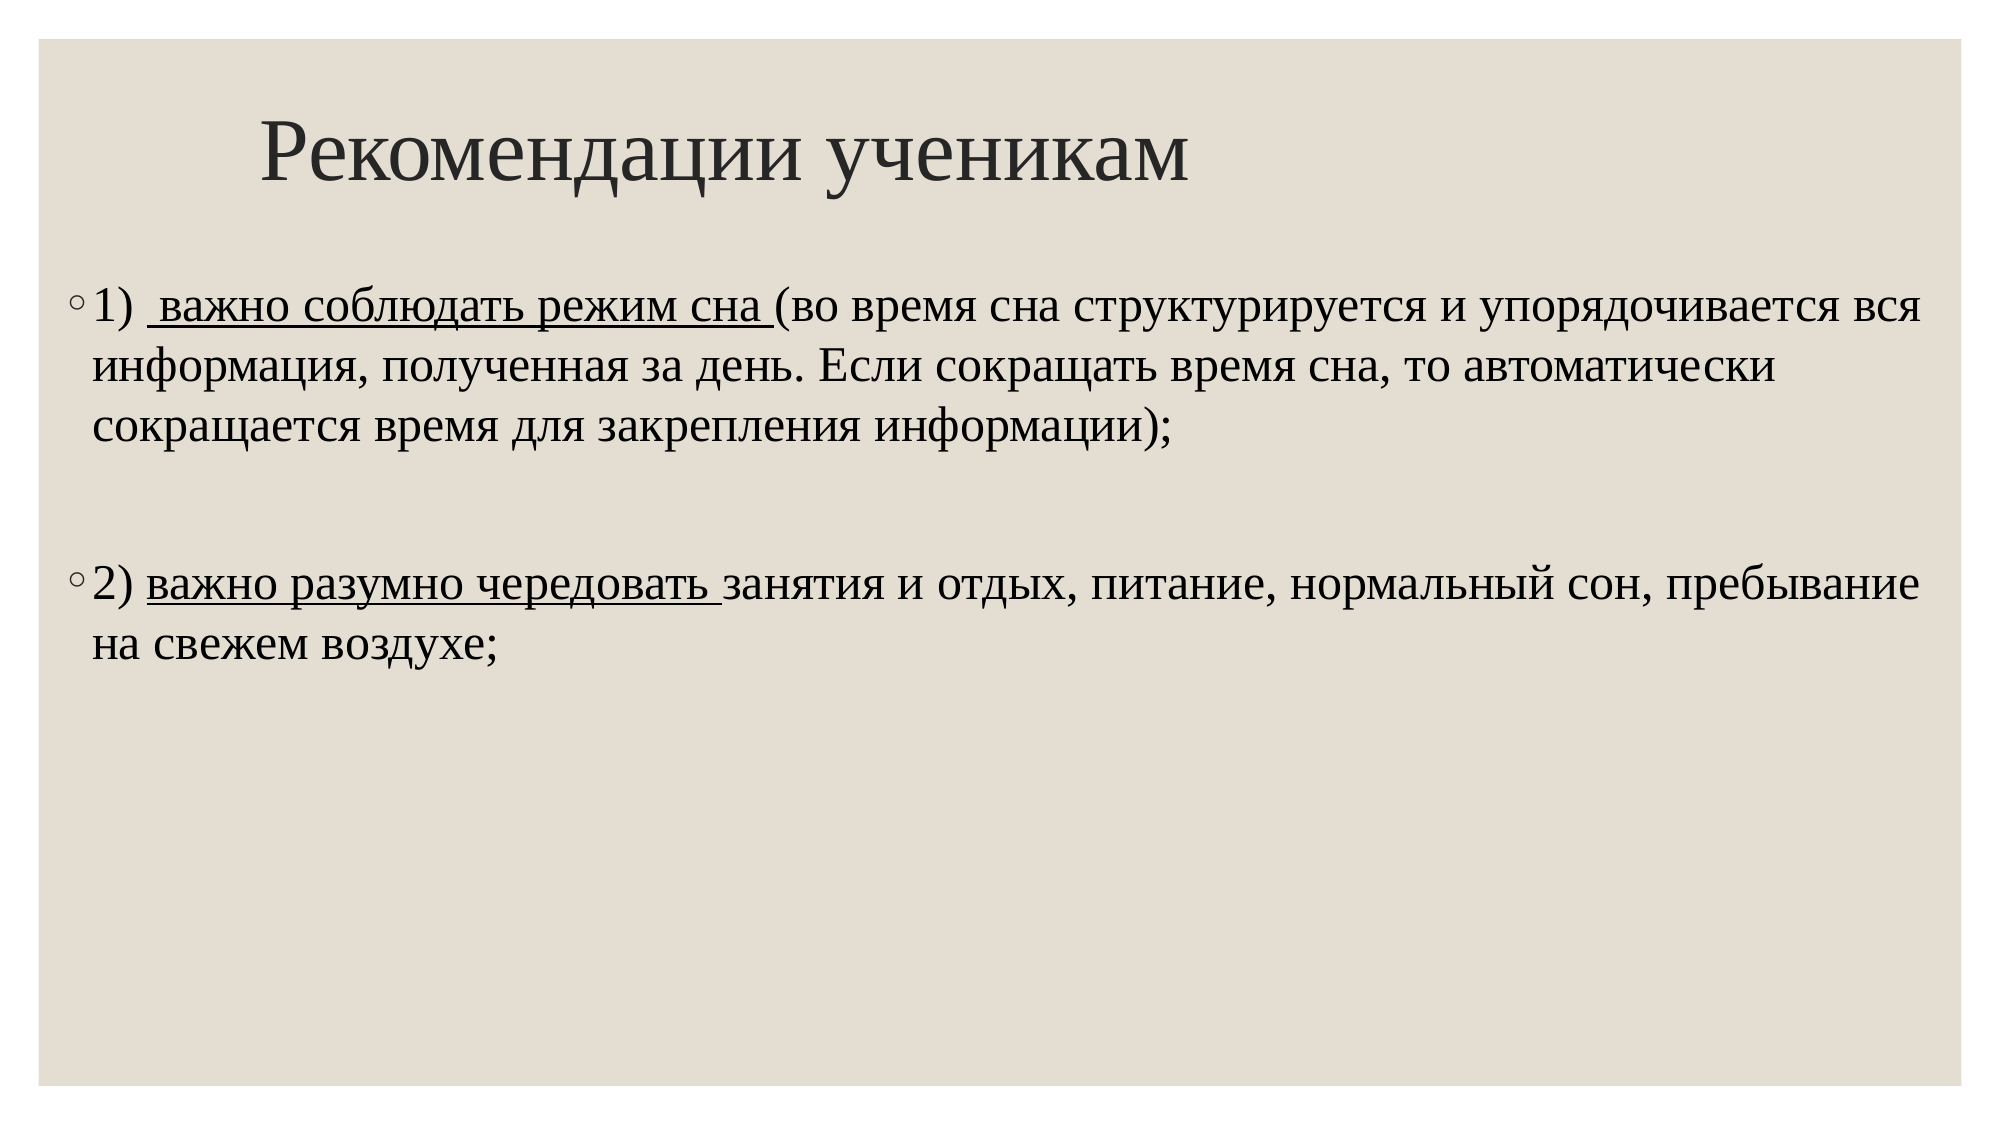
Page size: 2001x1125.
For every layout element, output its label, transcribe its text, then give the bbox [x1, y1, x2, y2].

title Рекомендации ученикам [244, 39, 1895, 264]
list 1) важно соблюдать режим сна (во время сна структурируется и упорядочивается вся информация, полученная за день. Если сокращать время сна, то автоматически сокращается время для закрепления информации); 2) важно разумно чередовать занятия и отдых, питание, нормальный сон, пребывание на свежем воздухе; [47, 264, 1943, 1074]
